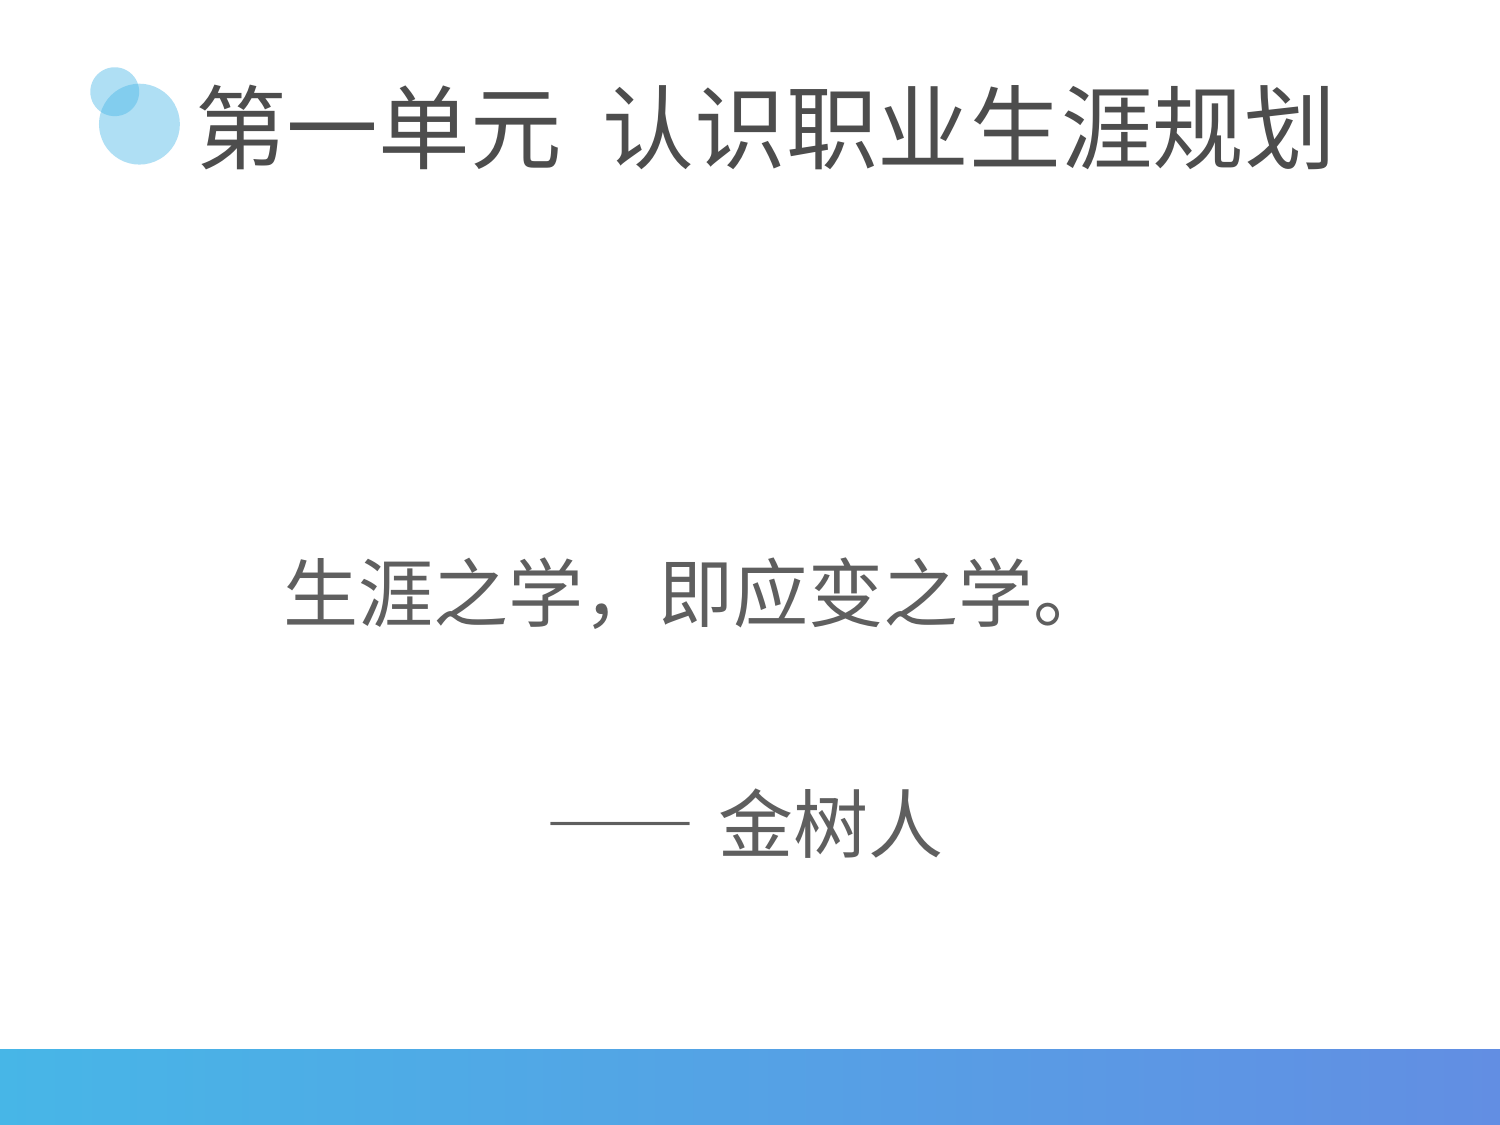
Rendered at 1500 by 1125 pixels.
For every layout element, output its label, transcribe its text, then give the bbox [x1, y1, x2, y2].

title 第一单元 认识职业生涯规划 [179, 55, 1474, 198]
list 生涯之学，即应变之学。 ——金树人 [179, 299, 1397, 994]
